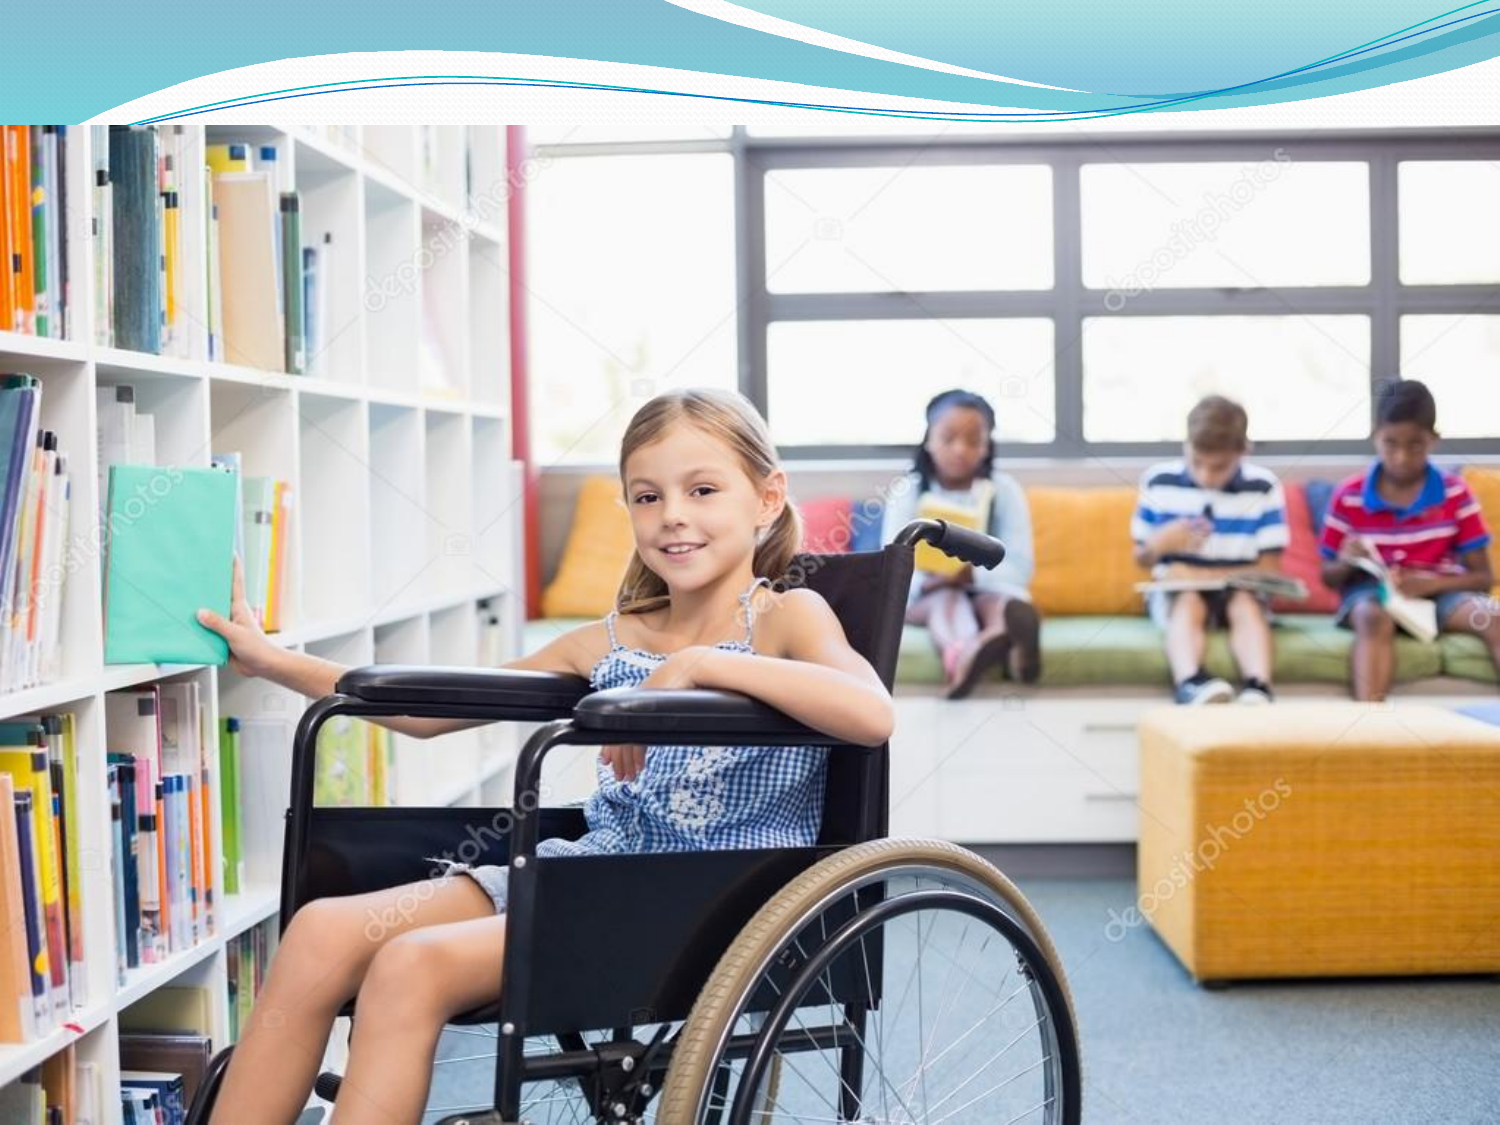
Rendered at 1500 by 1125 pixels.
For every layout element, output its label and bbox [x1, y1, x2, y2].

picture [0, 125, 1500, 1125]
